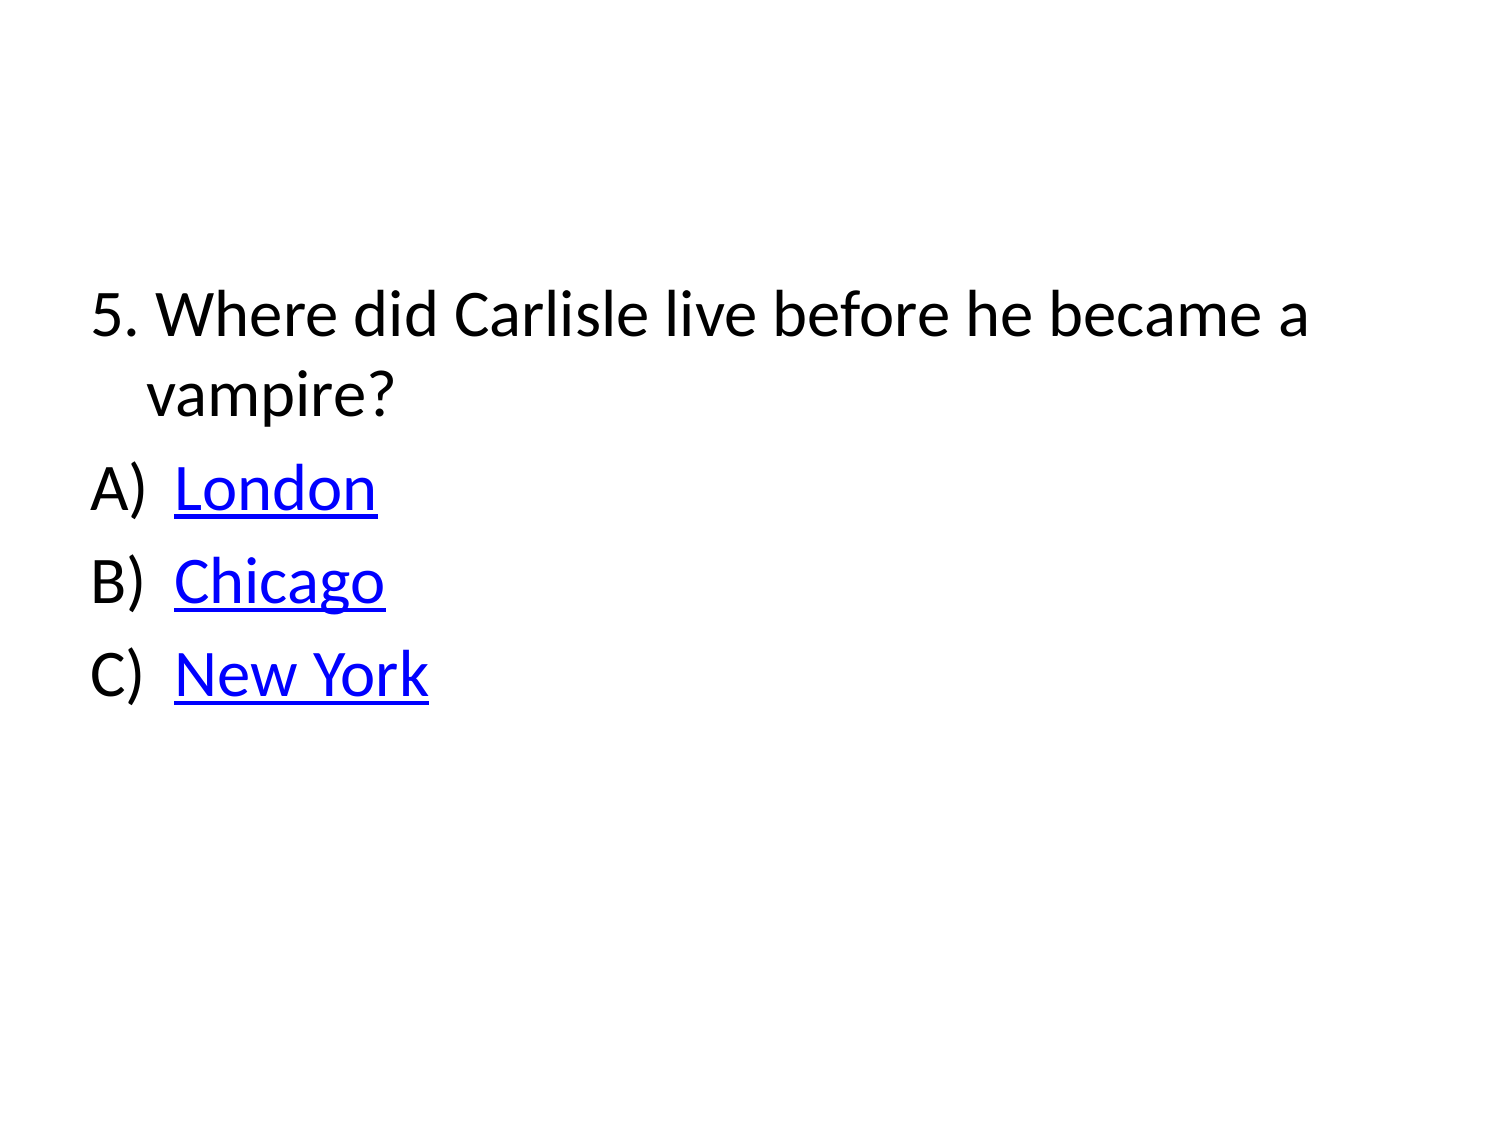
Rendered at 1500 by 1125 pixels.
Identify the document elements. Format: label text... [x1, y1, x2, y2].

list 5. Where did Carlisle live before he became a vampire? London Chicago New York [75, 262, 1425, 1005]
